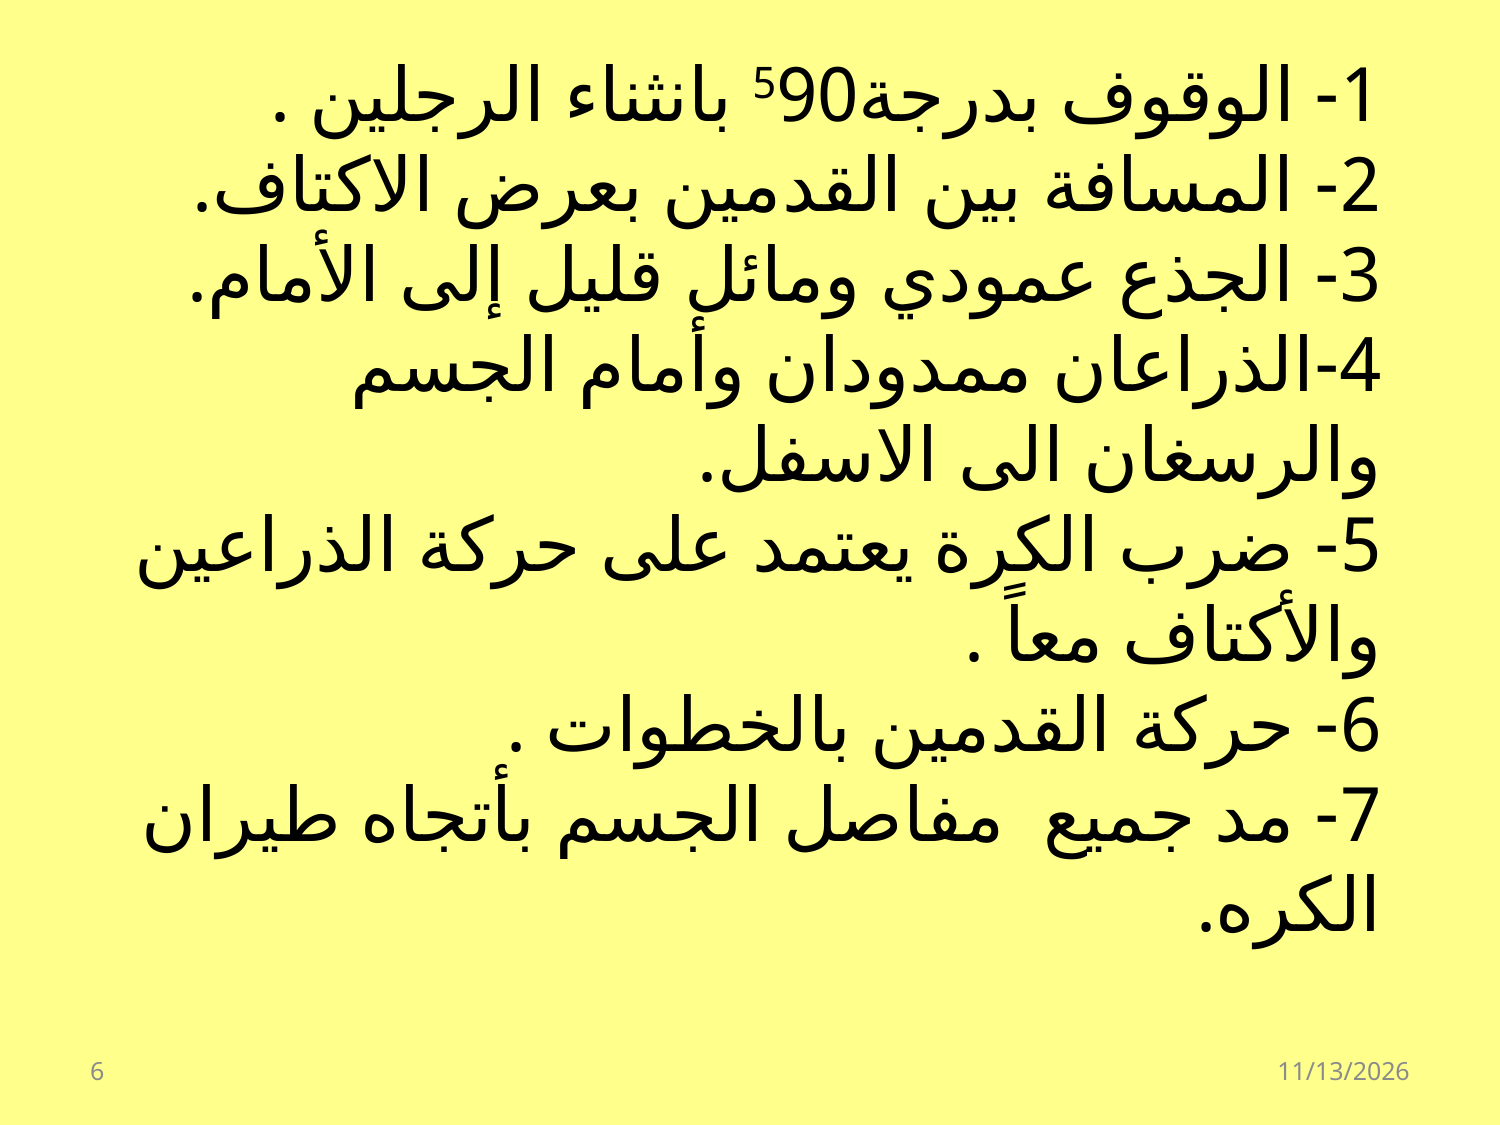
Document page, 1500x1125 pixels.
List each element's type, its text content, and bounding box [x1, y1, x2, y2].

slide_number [1074, 1042, 1425, 1103]
slide_number 6 [75, 1042, 425, 1103]
text_box 1- الوقوف بدرجة590 بانثناء الرجلين . 2- المسافة بين القدمين بعرض الاكتاف. 3- الجذع عمودي ومائل قليل إلى الأمام. 4-الذراعان ممدودان وأمام الجسم والرسغان الى الاسفل. 5- ضرب الكرة يعتمد على حركة الذراعين والأكتاف معاً . 6- حركة القدمين بالخطوات . 7- مد جميع مفاصل الجسم بأتجاه طيران الكره. [46, 140, 1397, 1032]
